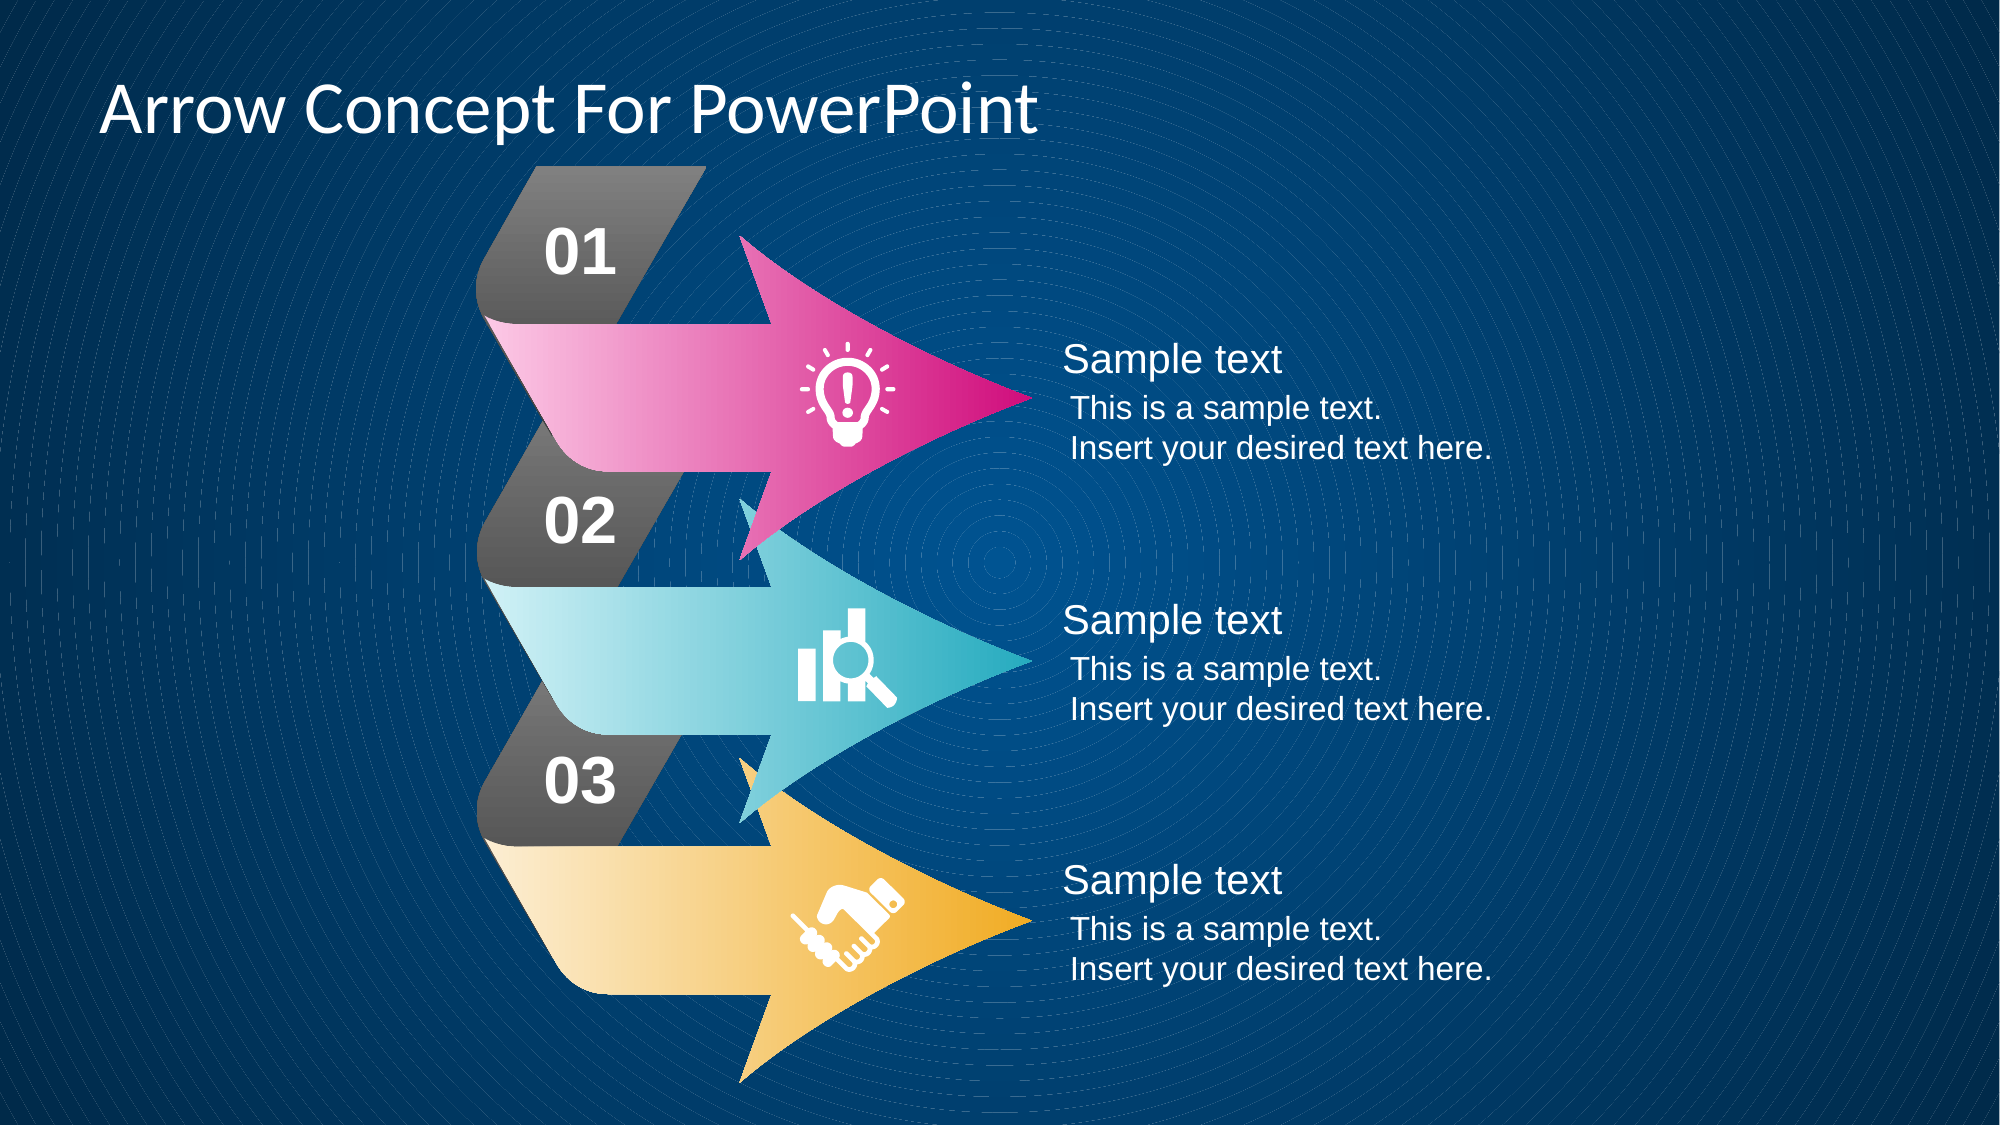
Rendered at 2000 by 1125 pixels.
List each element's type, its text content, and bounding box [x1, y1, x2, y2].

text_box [797, 608, 898, 709]
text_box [476, 567, 1033, 824]
text_box Sample text [1047, 324, 1515, 390]
text_box This is a sample text. Insert your desired text here. [1055, 911, 1509, 995]
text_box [475, 166, 1033, 561]
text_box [790, 877, 905, 973]
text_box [476, 831, 1032, 1083]
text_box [799, 341, 896, 447]
text_box Sample text [1047, 845, 1515, 911]
text_box Sample text [1047, 585, 1515, 651]
text_box This is a sample text. Insert your desired text here. [1055, 390, 1509, 474]
text_box This is a sample text. Insert your desired text here. [1055, 651, 1509, 735]
title Arrow Concept For PowerPoint [99, 45, 1900, 162]
